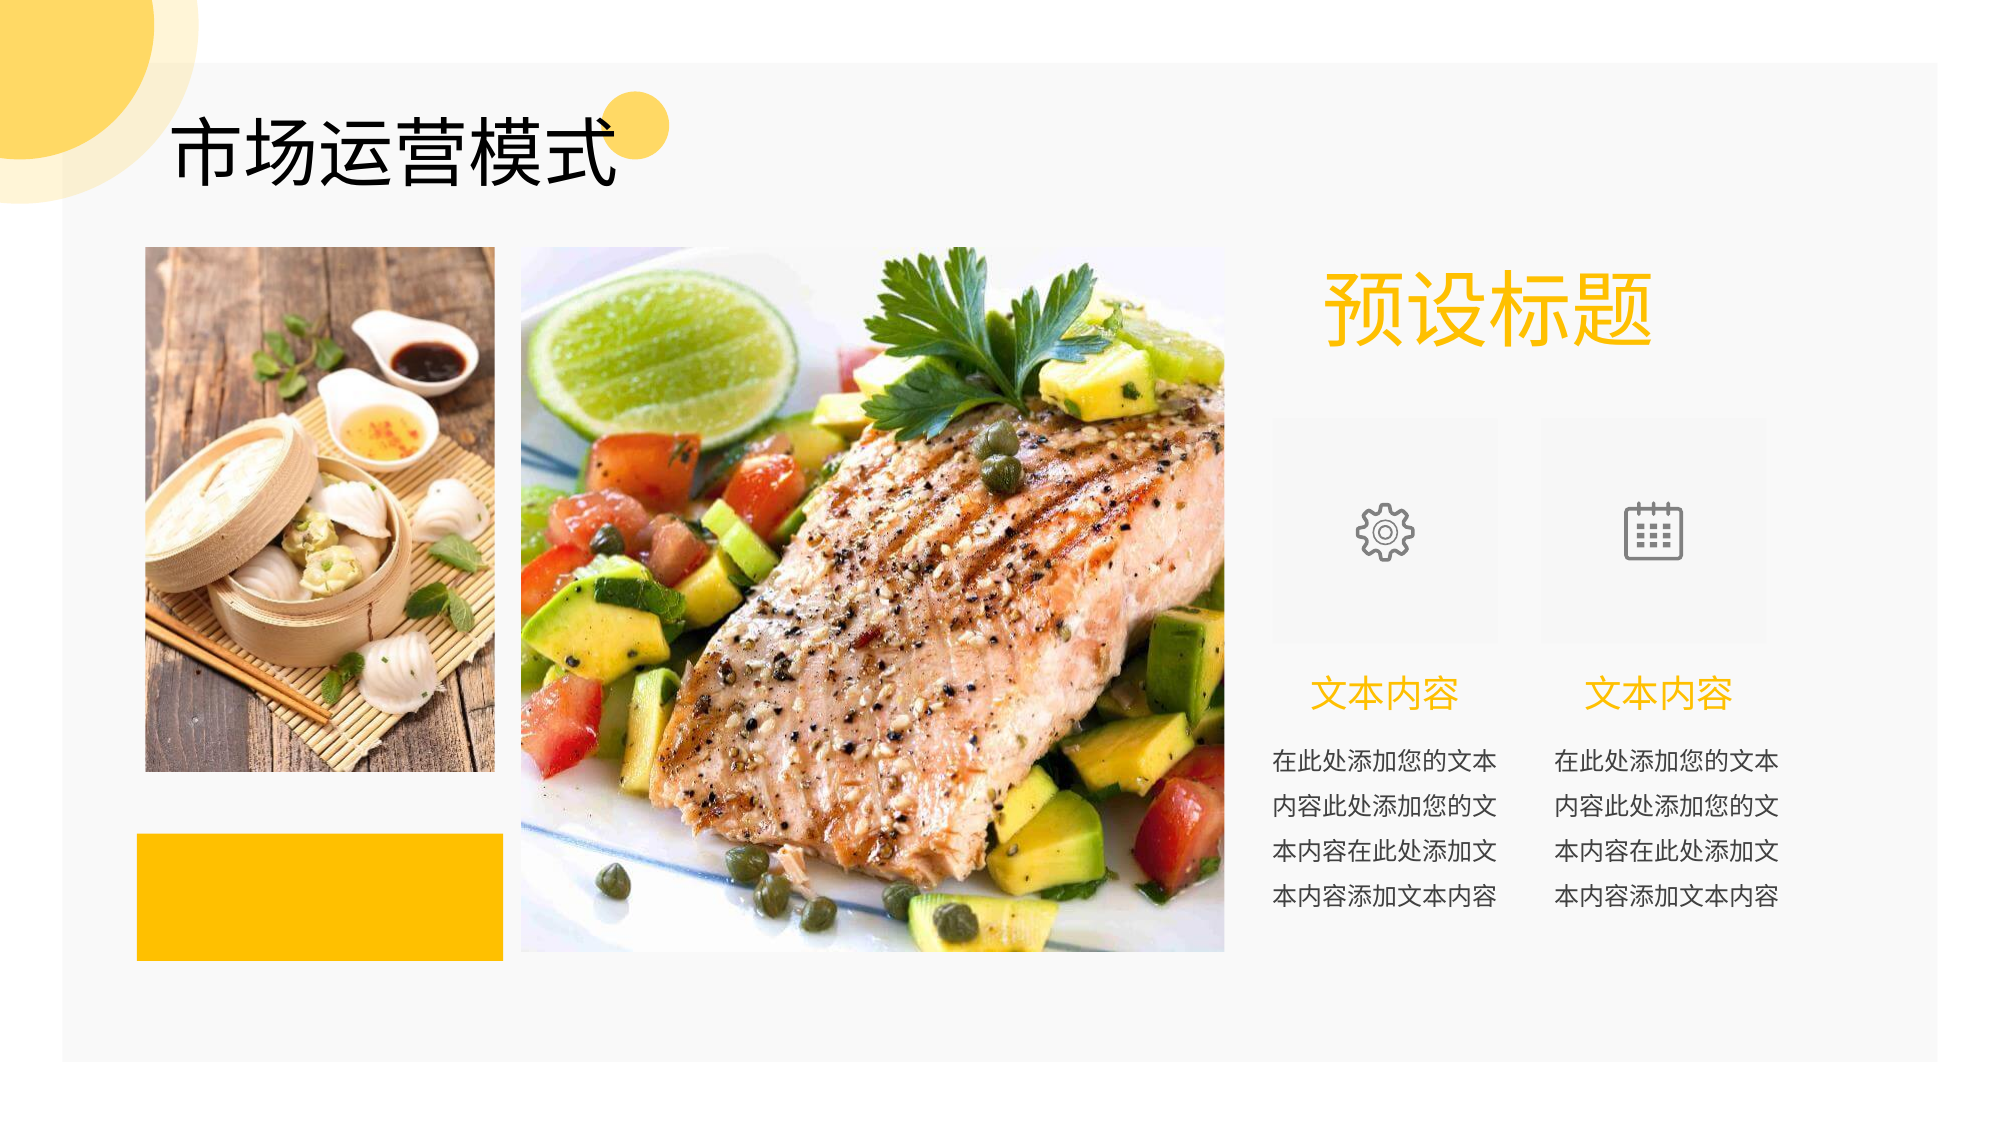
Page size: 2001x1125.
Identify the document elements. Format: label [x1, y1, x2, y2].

text_box [1226, 250, 1801, 920]
text_box [136, 247, 1225, 961]
